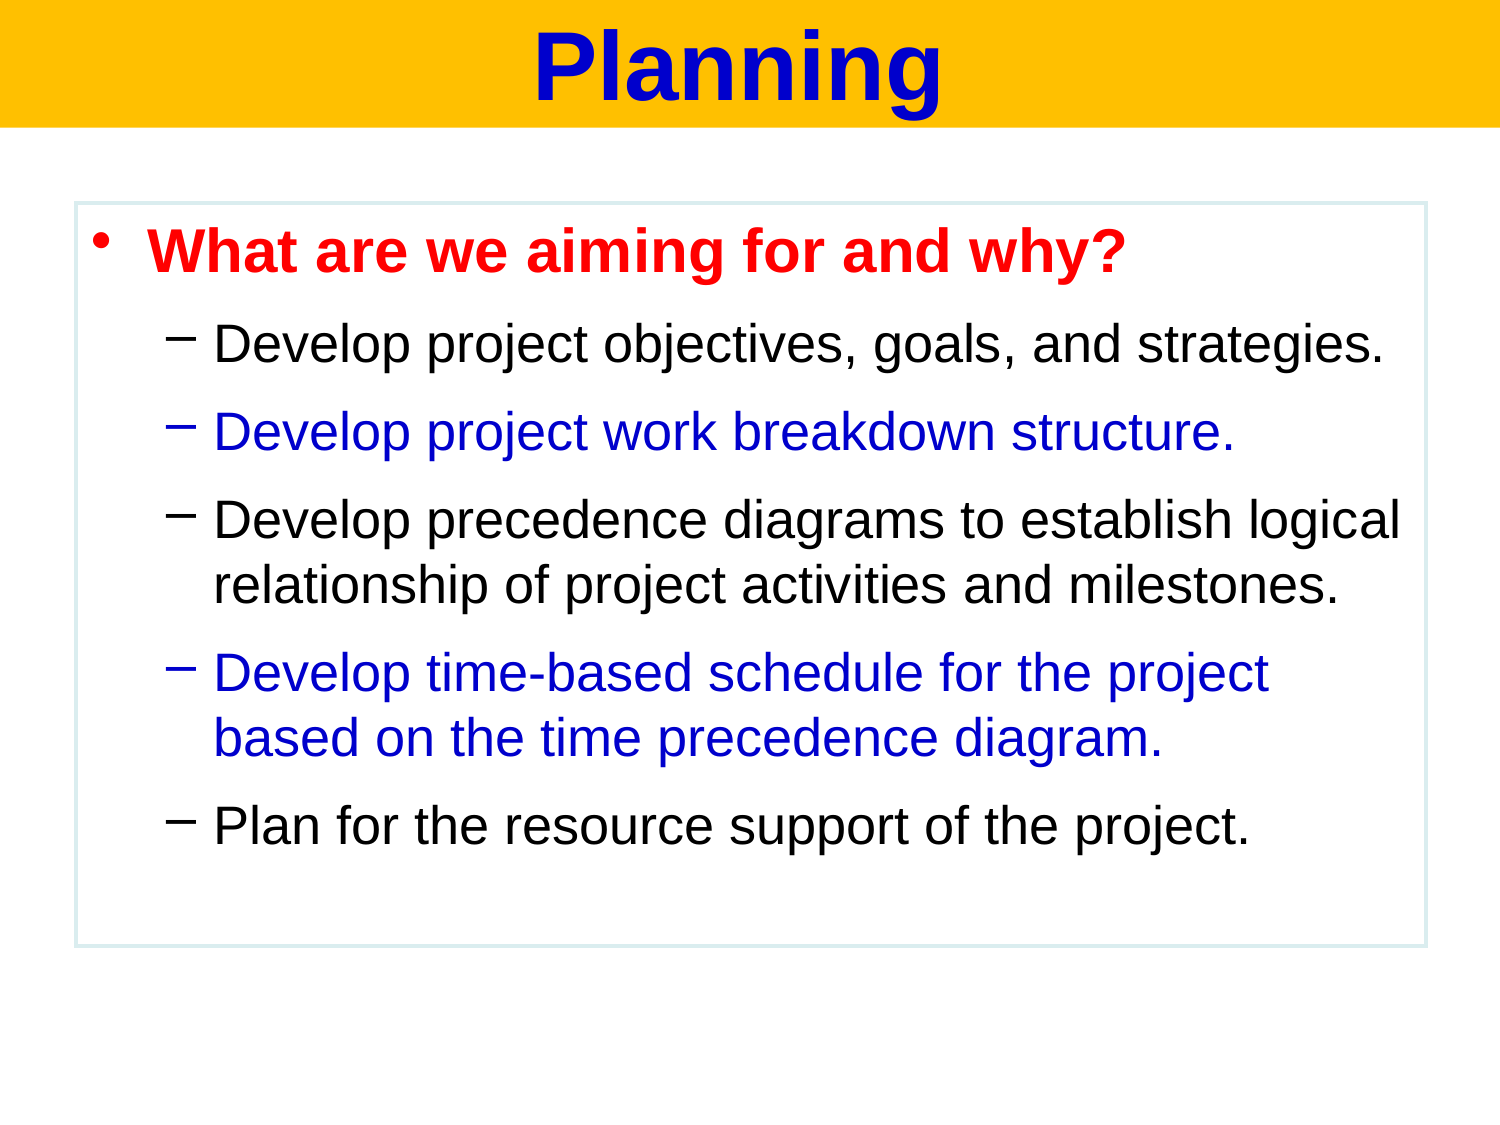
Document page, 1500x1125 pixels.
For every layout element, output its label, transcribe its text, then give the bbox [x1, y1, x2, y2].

list What are we aiming for and why? Develop project objectives, goals, and strategies. Develop project work breakdown structure. Develop precedence diagrams to establish logical relationship of project activities and milestones. Develop time-based schedule for the project based on the time precedence diagram. Plan for the resource support of the project. [74, 201, 1428, 948]
text_box Planning [0, 0, 1500, 128]
